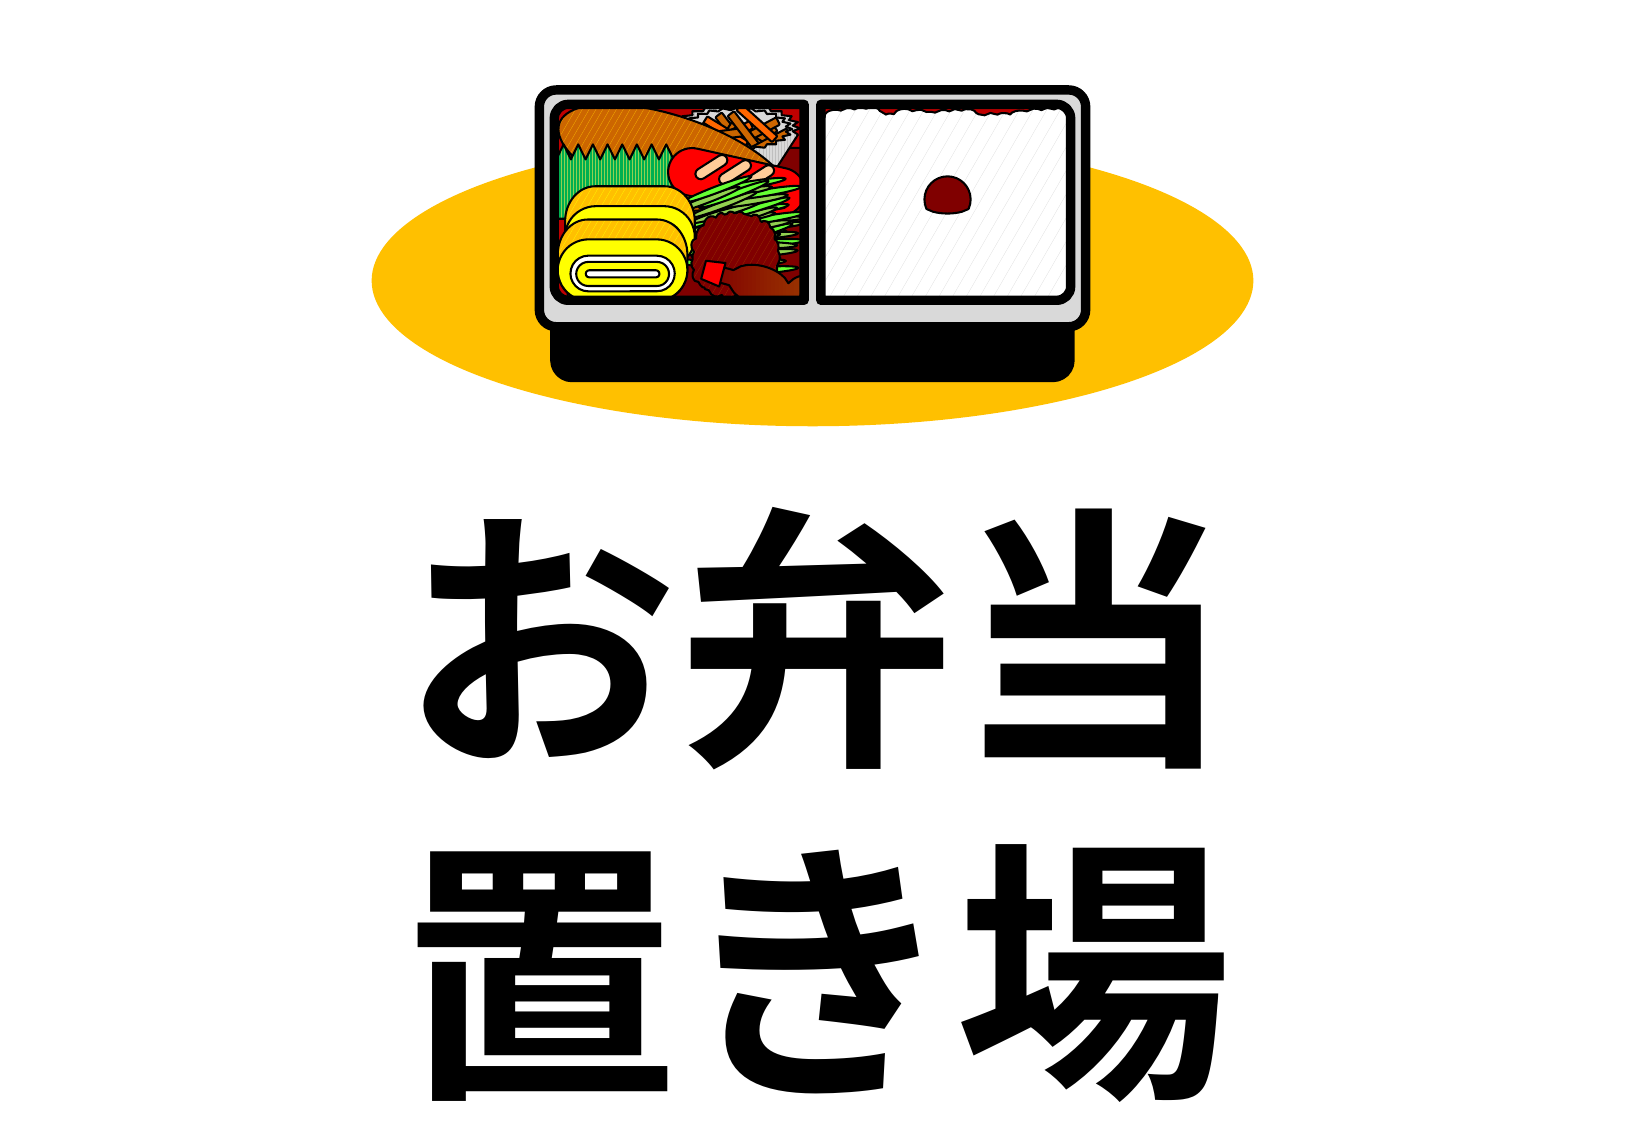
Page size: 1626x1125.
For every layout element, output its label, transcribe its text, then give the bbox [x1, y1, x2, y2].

text_box お弁当 置き場 [401, 467, 1233, 1125]
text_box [539, 89, 1086, 378]
text_box [369, 165, 1256, 429]
